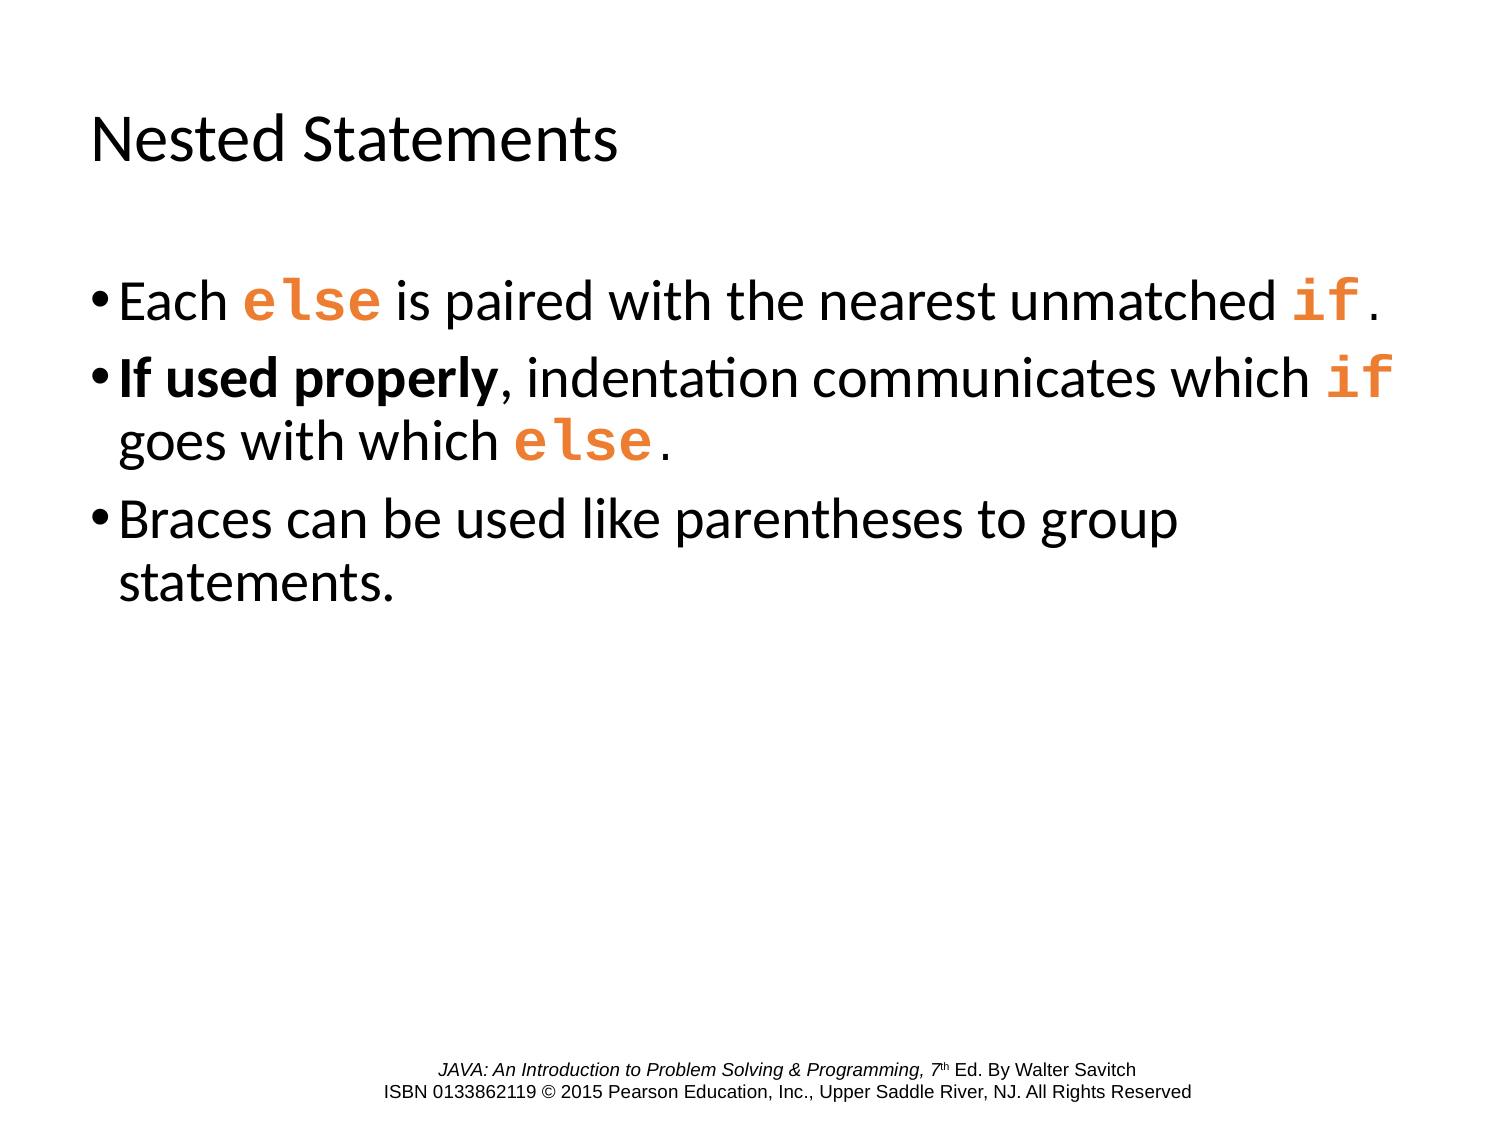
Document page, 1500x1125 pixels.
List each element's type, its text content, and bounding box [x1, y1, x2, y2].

title Nested Statements [75, 76, 1425, 202]
list Each else is paired with the nearest unmatched if. If used properly, indentation communicates which if goes with which else. Braces can be used like parentheses to group statements. [75, 262, 1425, 871]
